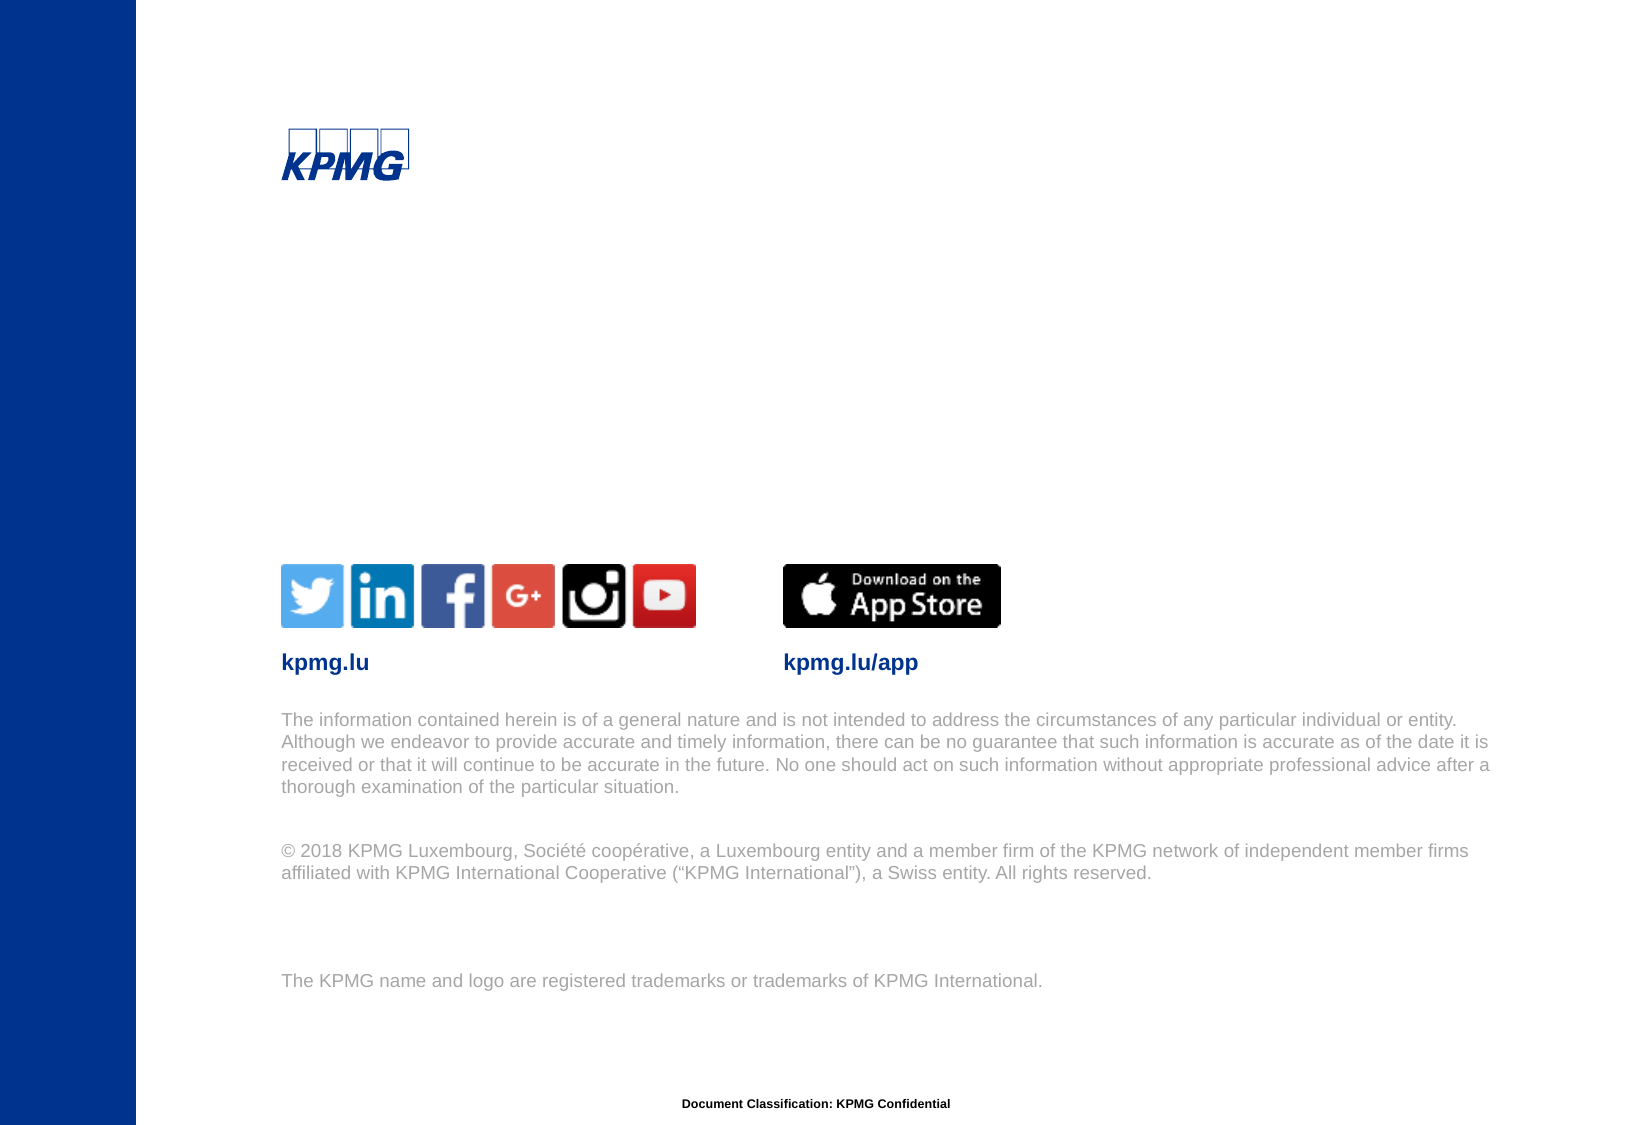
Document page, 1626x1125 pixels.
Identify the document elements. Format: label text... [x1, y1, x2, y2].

picture [281, 564, 354, 628]
picture [375, 586, 405, 618]
list The information contained herein is of a general nature and is not intended to address the circumstances of any particular individual or entity. Although we endeavor to provide accurate and timely information, there can be no guarantee that such information is accurate as of the date it is received or that it will continue to be accurate in the future. No one should act on such information without appropriate professional advice after a thorough examination of the particular situation. [281, 707, 1492, 799]
list © 2018 KPMG Luxembourg, Société coopérative, a Luxembourg entity and a member firm of the KPMG network of independent member firms affiliated with KPMG International Cooperative (“KPMG International”), a Swiss entity. All rights reserved. [281, 838, 1492, 930]
picture [783, 564, 1001, 628]
list kpmg.lu [281, 647, 619, 668]
picture [360, 572, 371, 584]
list The KPMG name and logo are registered trademarks or trademarks of KPMG International. [281, 968, 1492, 988]
list kpmg.lu/app [783, 647, 1120, 668]
picture [411, 564, 696, 628]
picture [361, 588, 370, 618]
